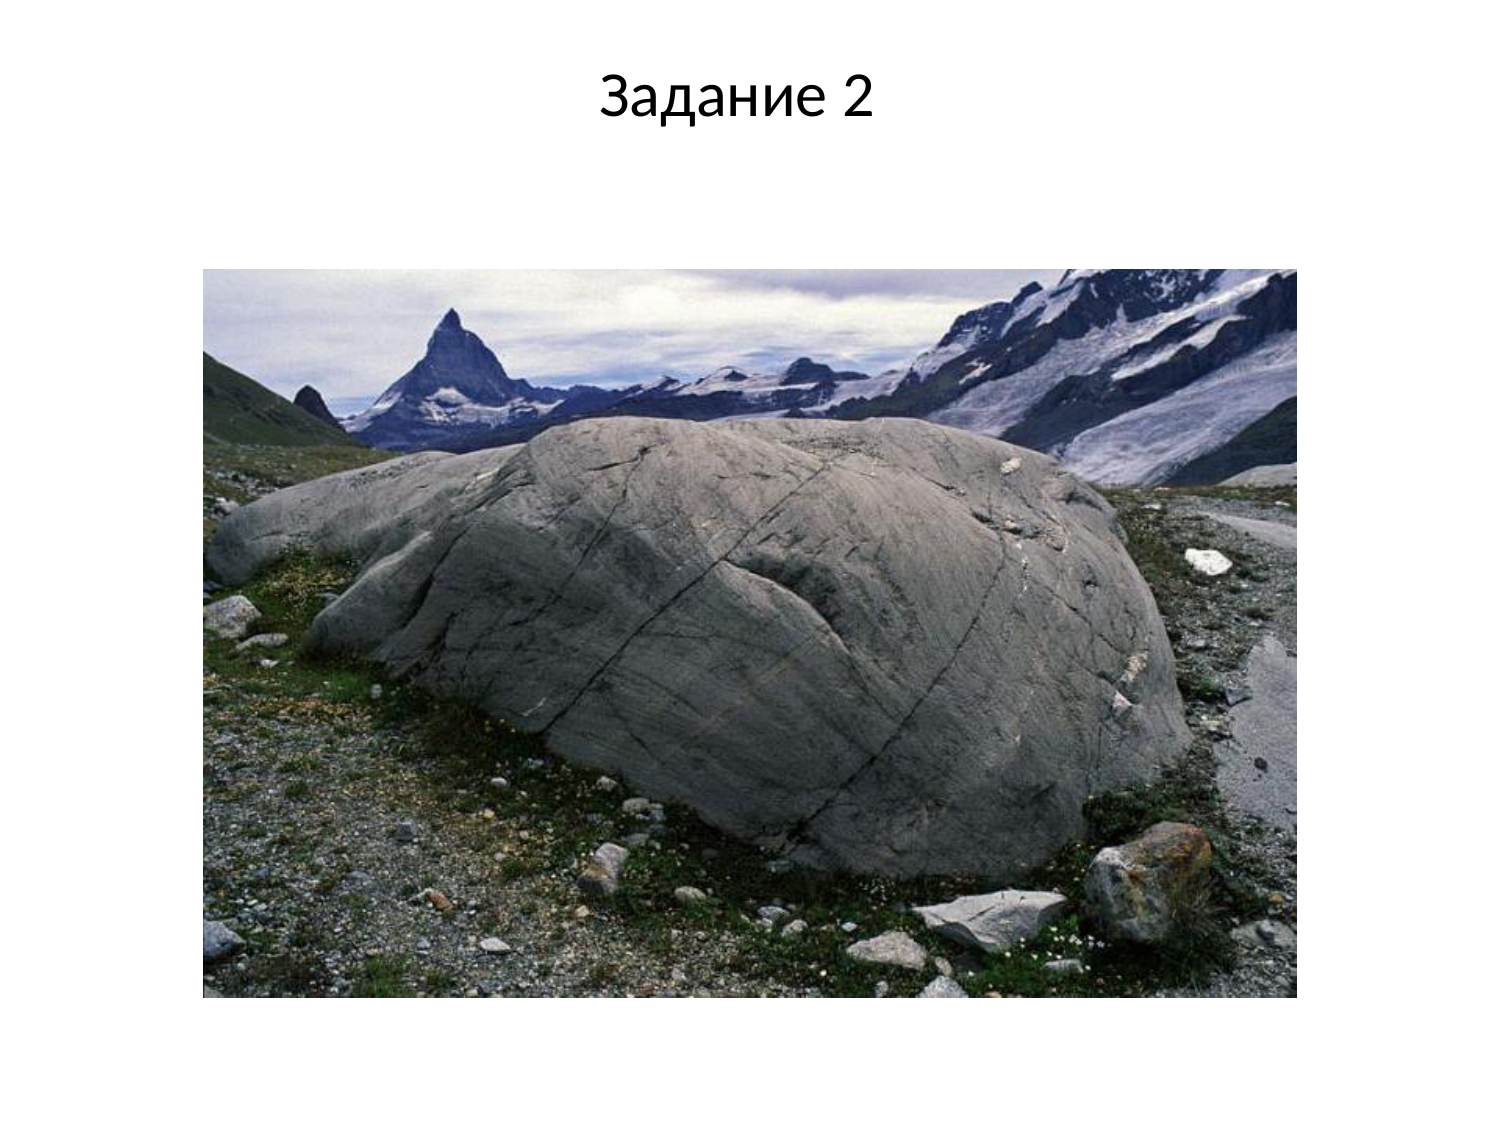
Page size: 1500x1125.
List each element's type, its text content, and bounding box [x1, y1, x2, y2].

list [202, 269, 1298, 998]
title Задание 2 [75, 45, 1400, 138]
